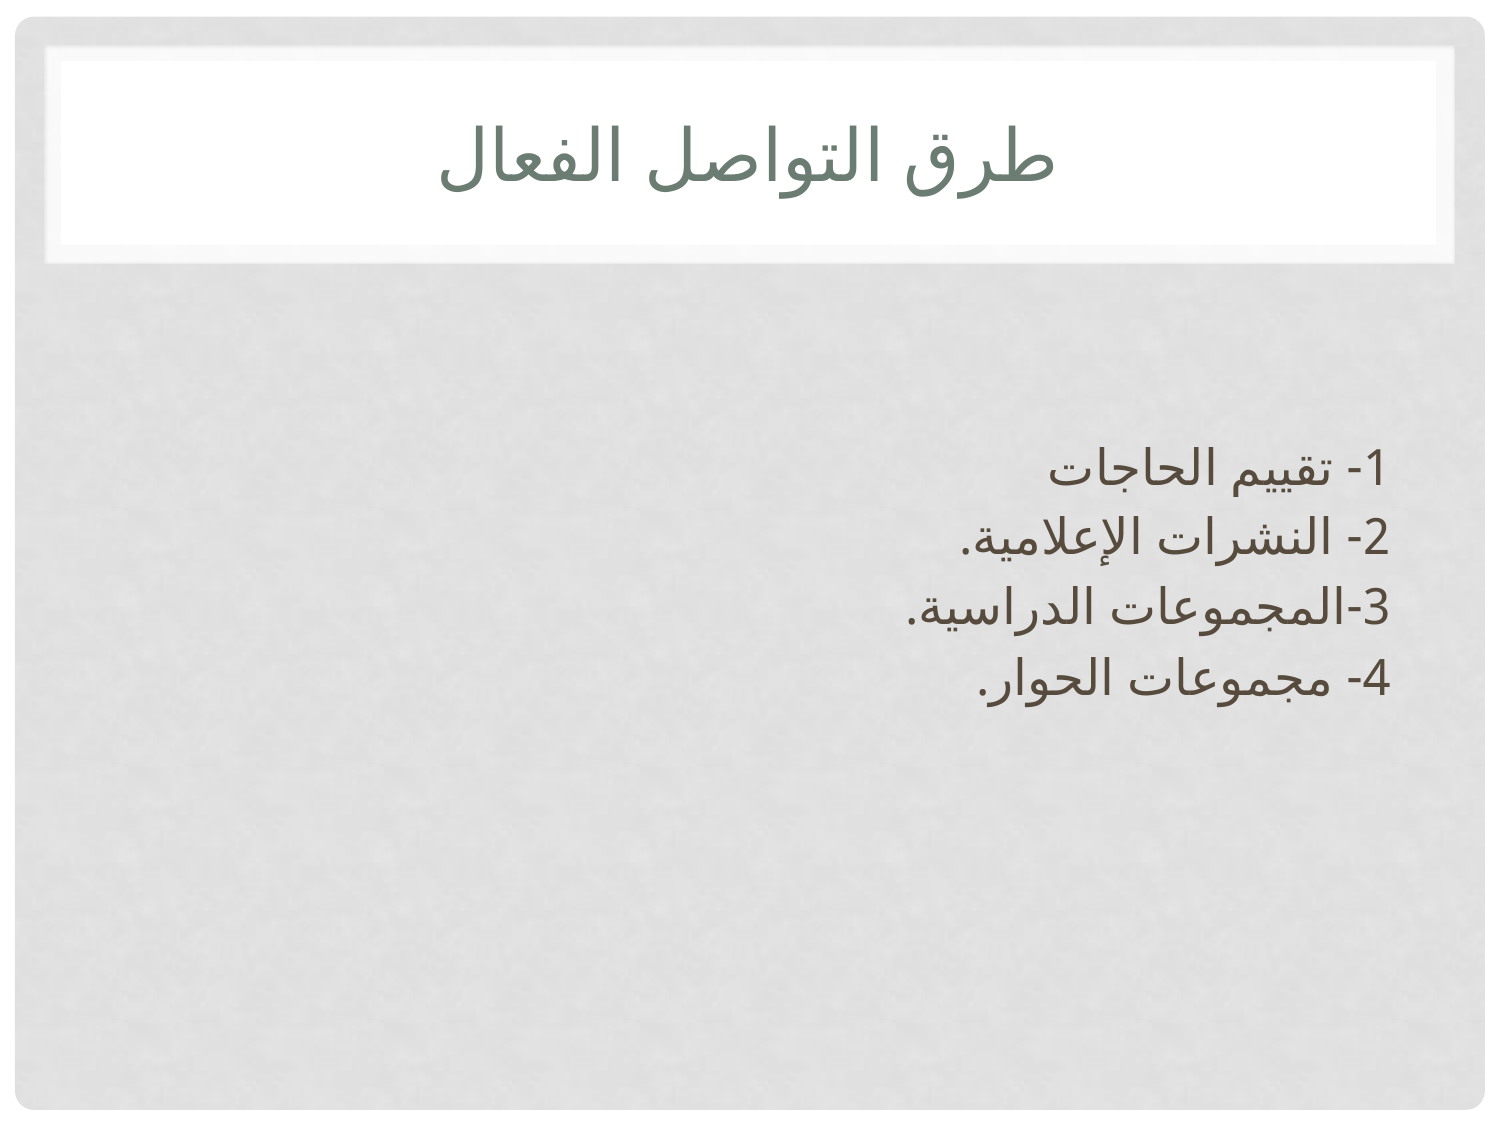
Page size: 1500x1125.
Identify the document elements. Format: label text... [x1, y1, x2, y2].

title طرق التواصل الفعال [69, 66, 1425, 238]
list 1- تقييم الحاجات 2- النشرات الإعلامية. 3-المجموعات الدراسية. 4- مجموعات الحوار. [75, 287, 1425, 1005]
